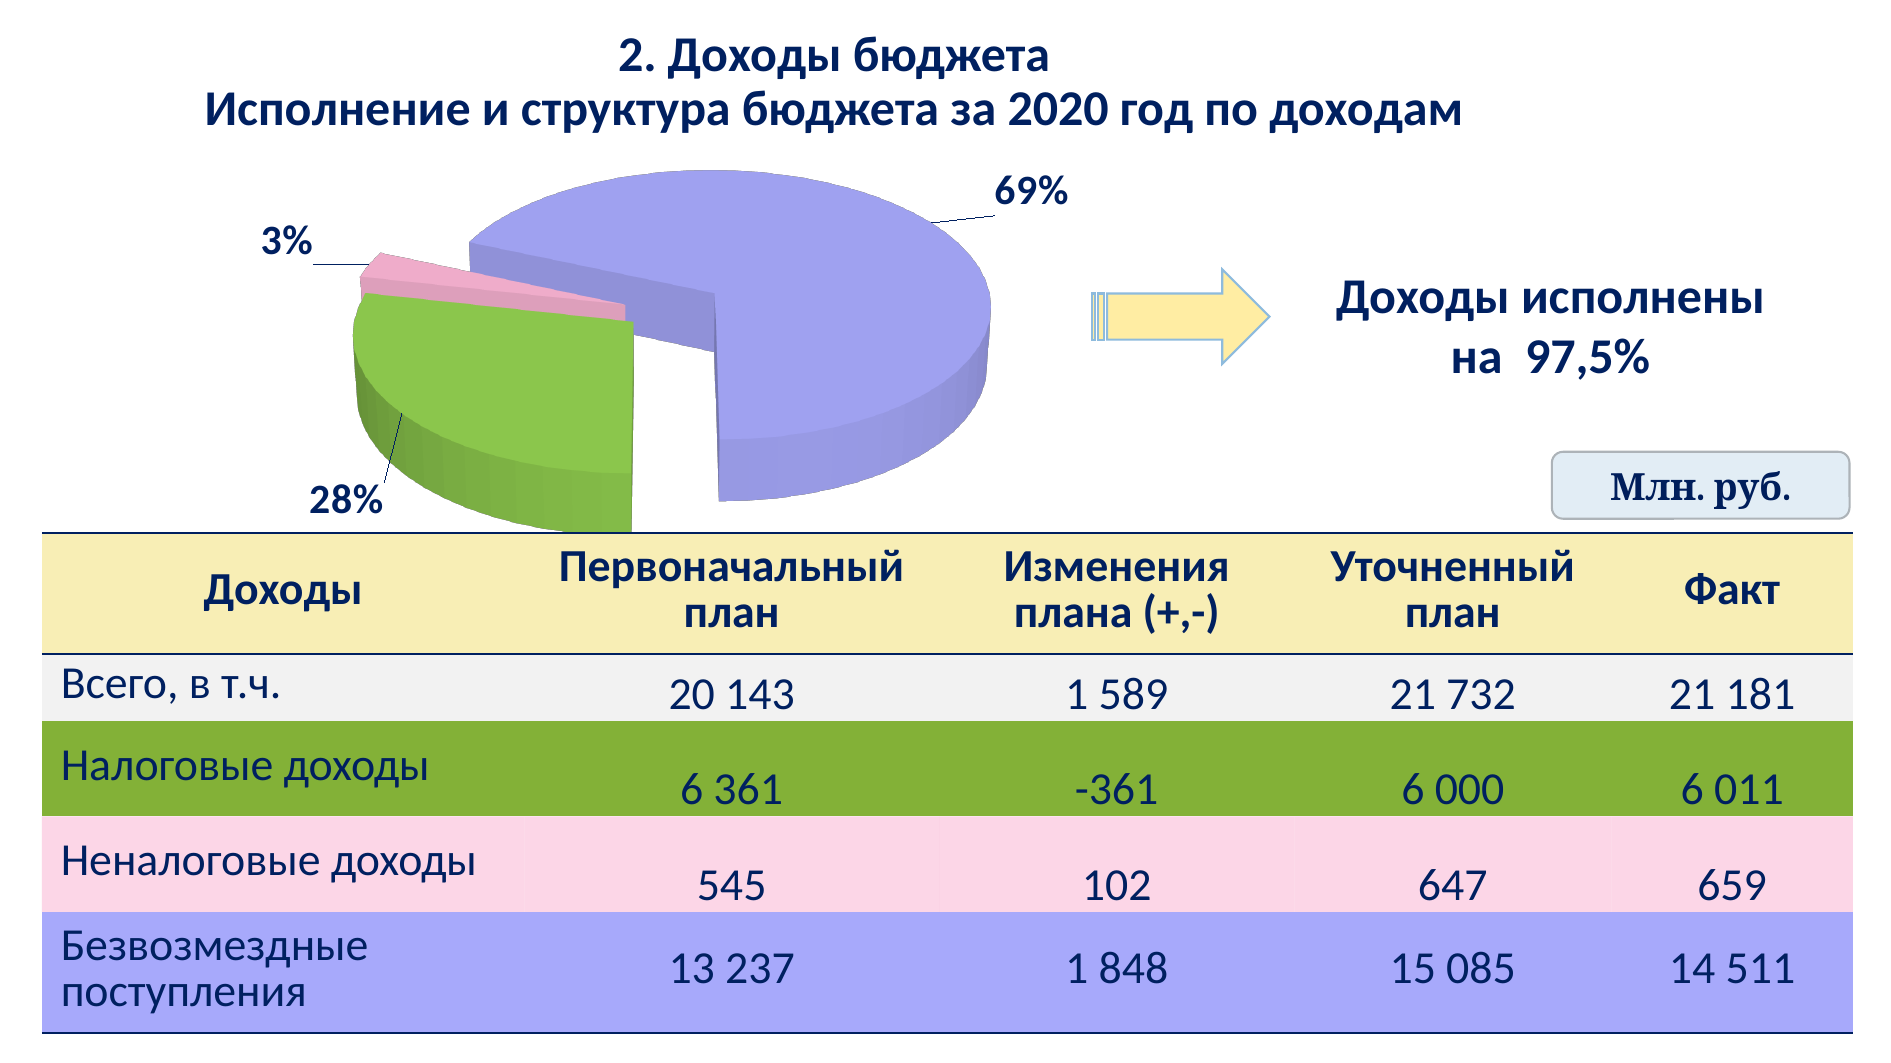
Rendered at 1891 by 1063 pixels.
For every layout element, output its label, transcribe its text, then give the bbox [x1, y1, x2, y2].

table_cell 13 237 [524, 912, 939, 1032]
table_cell 1 589 [939, 655, 1294, 721]
table_cell Налоговые доходы [42, 721, 524, 816]
table_cell 15 085 [1294, 912, 1611, 1032]
table_header Факт [1611, 534, 1853, 653]
table_cell 21 732 [1294, 655, 1611, 721]
table_cell 21 181 [1611, 655, 1853, 721]
table_header Доходы [42, 562, 524, 653]
table_cell 14 511 [1611, 912, 1853, 1032]
table_cell -361 [939, 721, 1294, 816]
table_cell 1 848 [939, 912, 1294, 1032]
table_cell 647 [1294, 816, 1611, 912]
table_header Изменения плана (+,-) [939, 534, 1294, 653]
text_box Млн. руб. [1550, 450, 1851, 520]
text_box Доходы исполнены на 97,5% [1318, 256, 1782, 391]
table_header Уточненный план [1294, 534, 1611, 653]
table_cell 545 [524, 816, 939, 912]
table_cell Всего, в т.ч. [42, 655, 524, 721]
table_cell 659 [1611, 816, 1853, 912]
table_cell Неналоговые доходы [42, 816, 524, 912]
table_cell 6 000 [1294, 721, 1611, 816]
table_cell 102 [939, 816, 1294, 912]
table_cell 20 143 [524, 655, 939, 721]
table_cell 6 011 [1611, 721, 1853, 816]
table_header Первоначальный план [524, 562, 939, 653]
table_cell 6 361 [524, 721, 939, 816]
table_cell Безвозмездные поступления [42, 912, 524, 1032]
chart [35, 138, 1288, 562]
text_box 2. Доходы бюджета Исполнение и структура бюджета за 2020 год по доходам [0, 20, 1669, 154]
